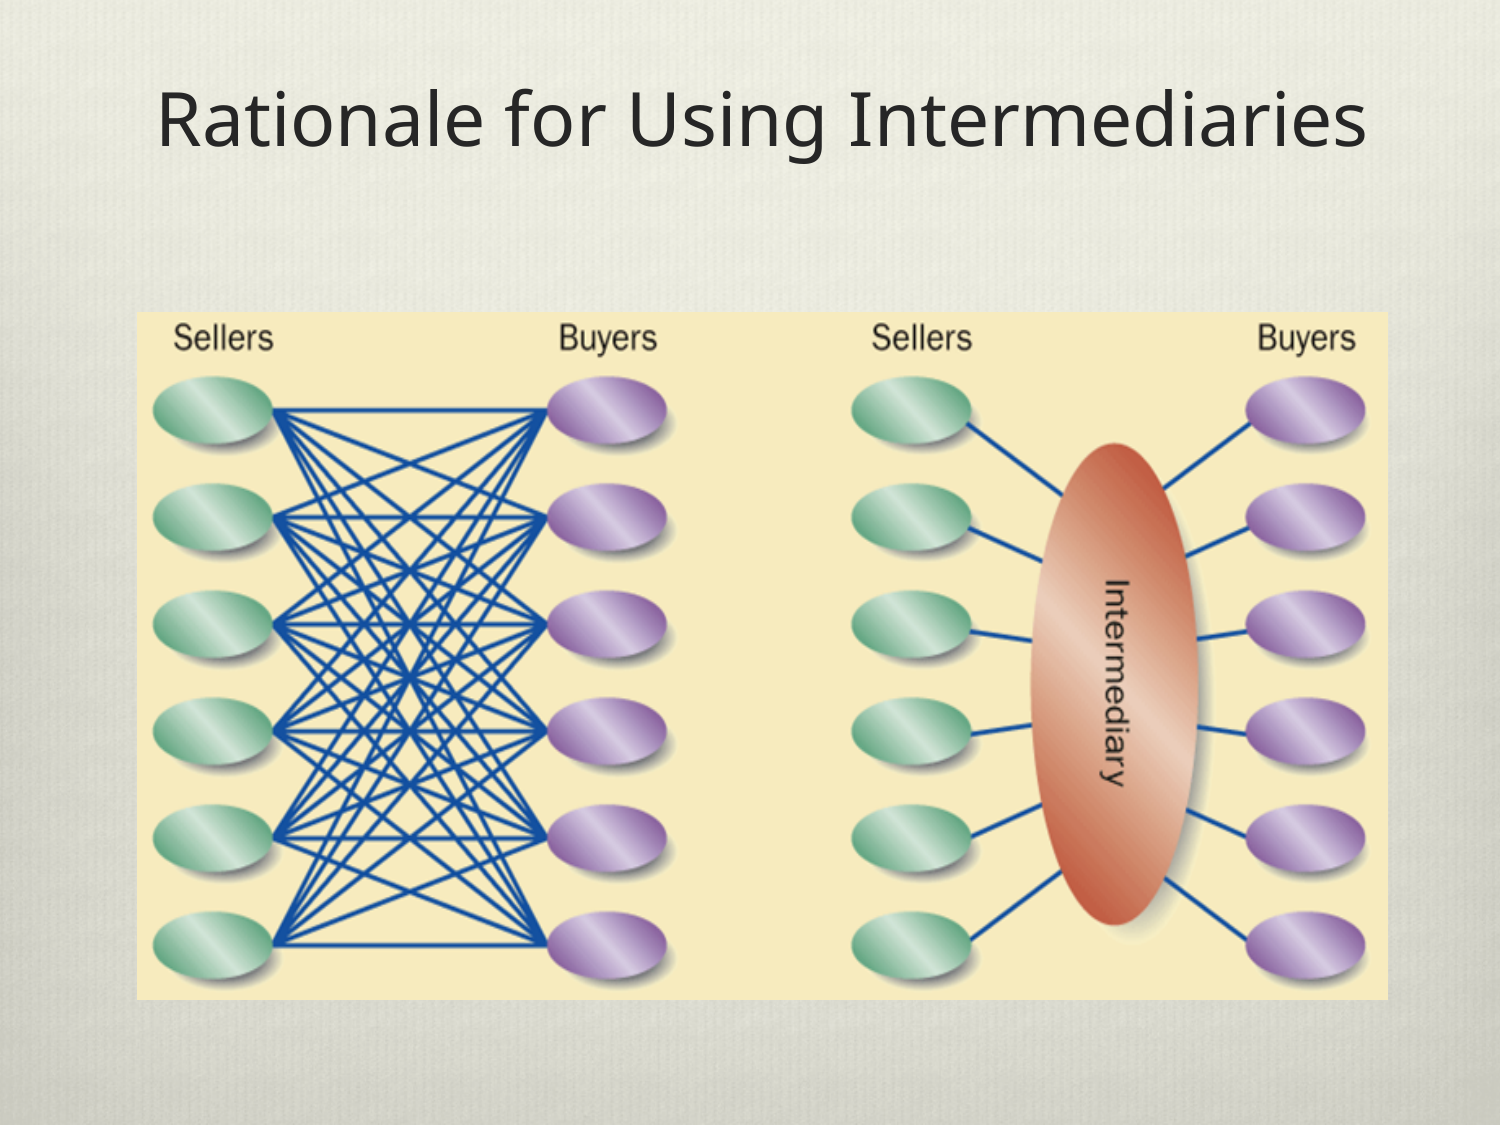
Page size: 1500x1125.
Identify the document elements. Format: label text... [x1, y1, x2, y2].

title Rationale for Using Intermediaries [99, 45, 1425, 188]
picture [136, 311, 1389, 1001]
